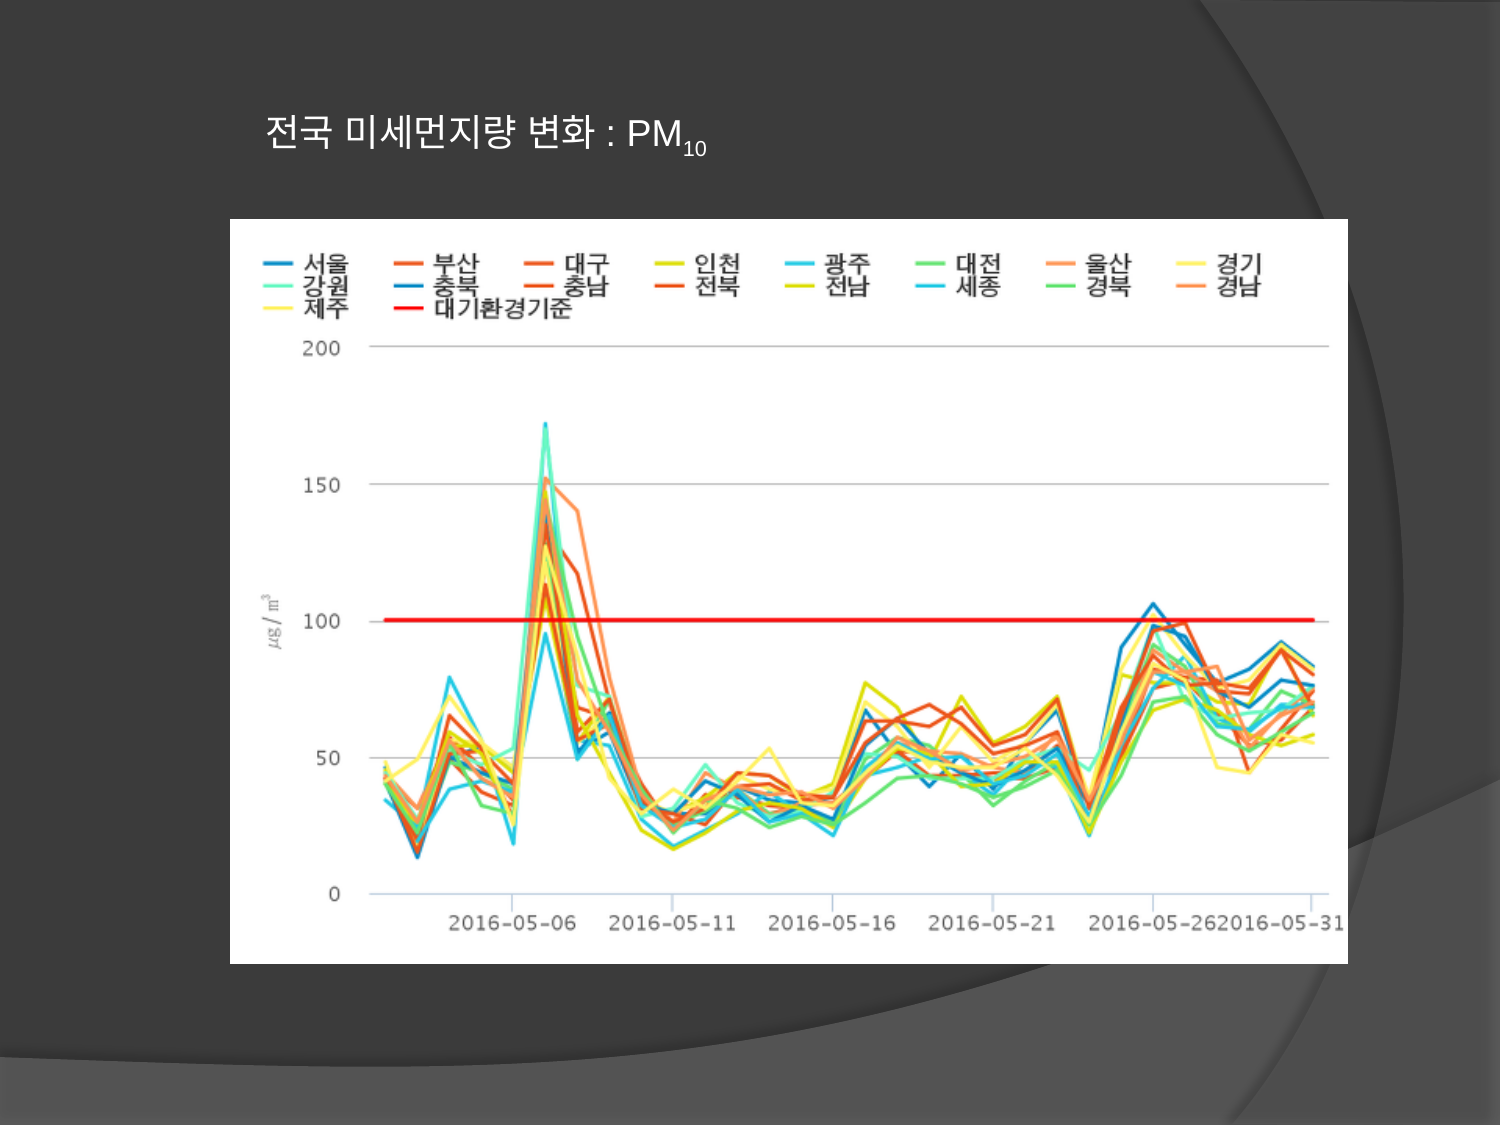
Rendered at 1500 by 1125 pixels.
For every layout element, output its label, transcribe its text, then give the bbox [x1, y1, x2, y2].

text_box 전국 미세먼지량 변화: PM10 [250, 101, 722, 168]
picture [229, 219, 1348, 964]
